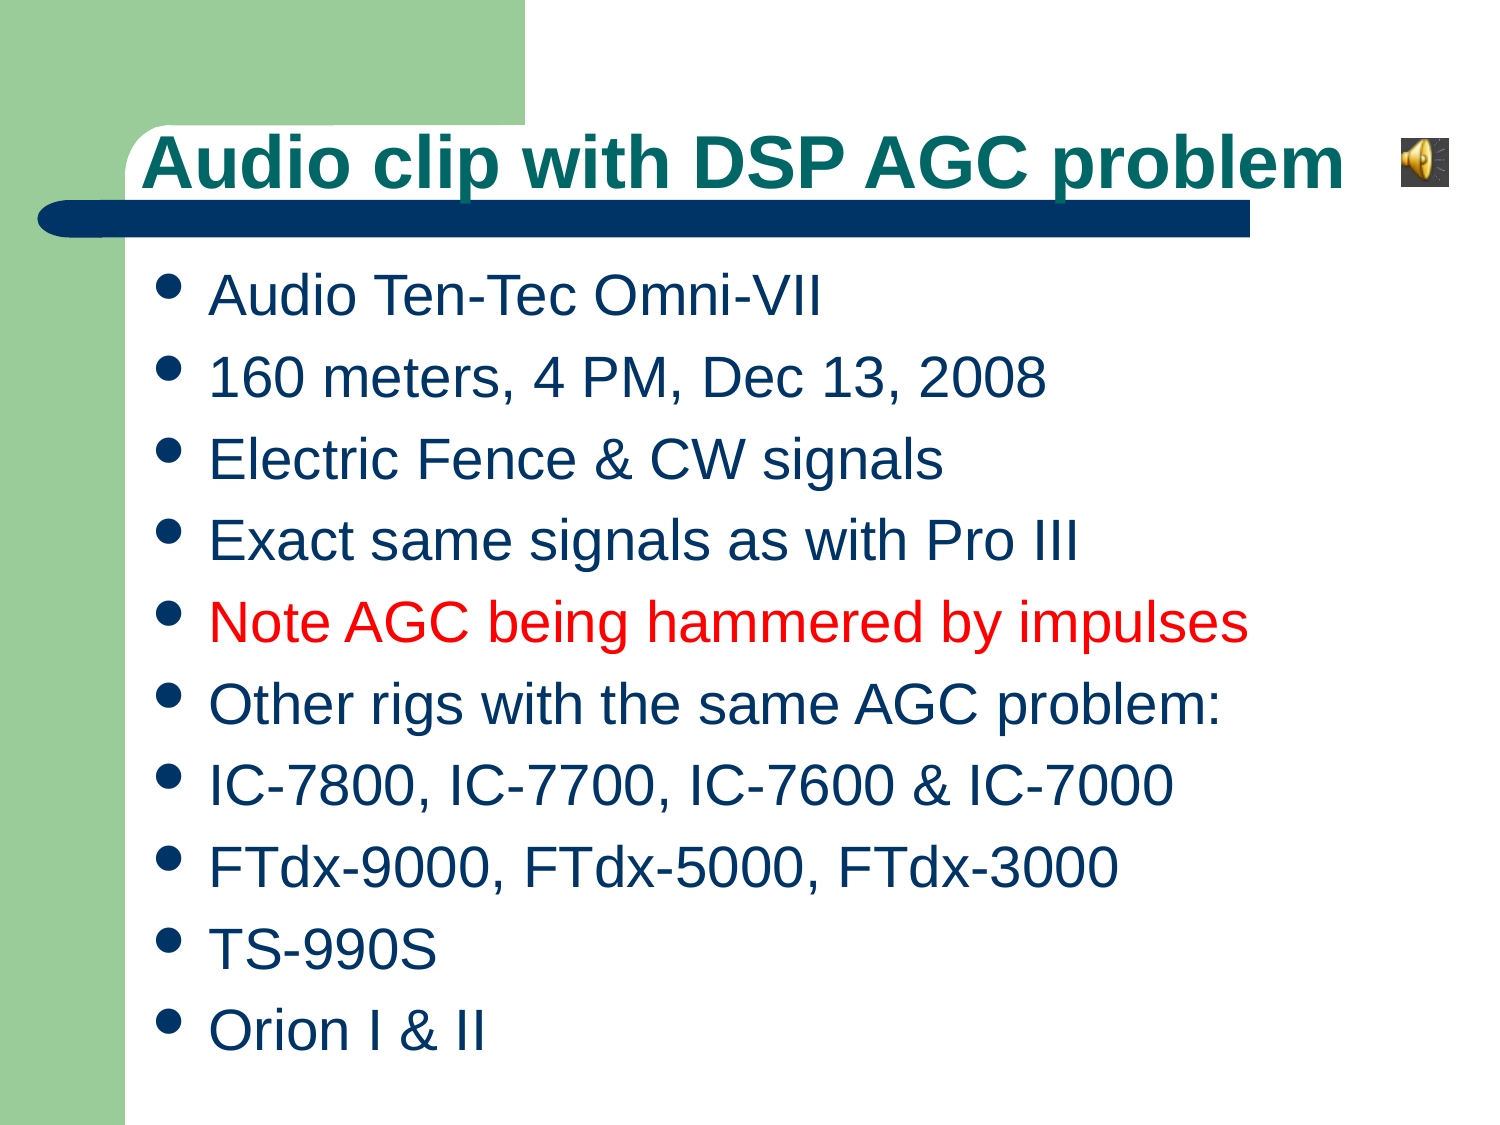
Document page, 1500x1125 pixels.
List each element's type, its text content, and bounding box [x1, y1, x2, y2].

list Audio Ten-Tec Omni-VII 160 meters, 4 PM, Dec 13, 2008 Electric Fence & CW signals Exact same signals as with Pro III Note AGC being hammered by impulses Other rigs with the same AGC problem: IC-7800, IC-7700, IC-7600 & IC-7000 FTdx-9000, FTdx-5000, FTdx-3000 TS-990S Orion I & II [137, 249, 1400, 1101]
title Audio clip with DSP AGC problem [124, 124, 1426, 213]
picture [1399, 137, 1451, 188]
